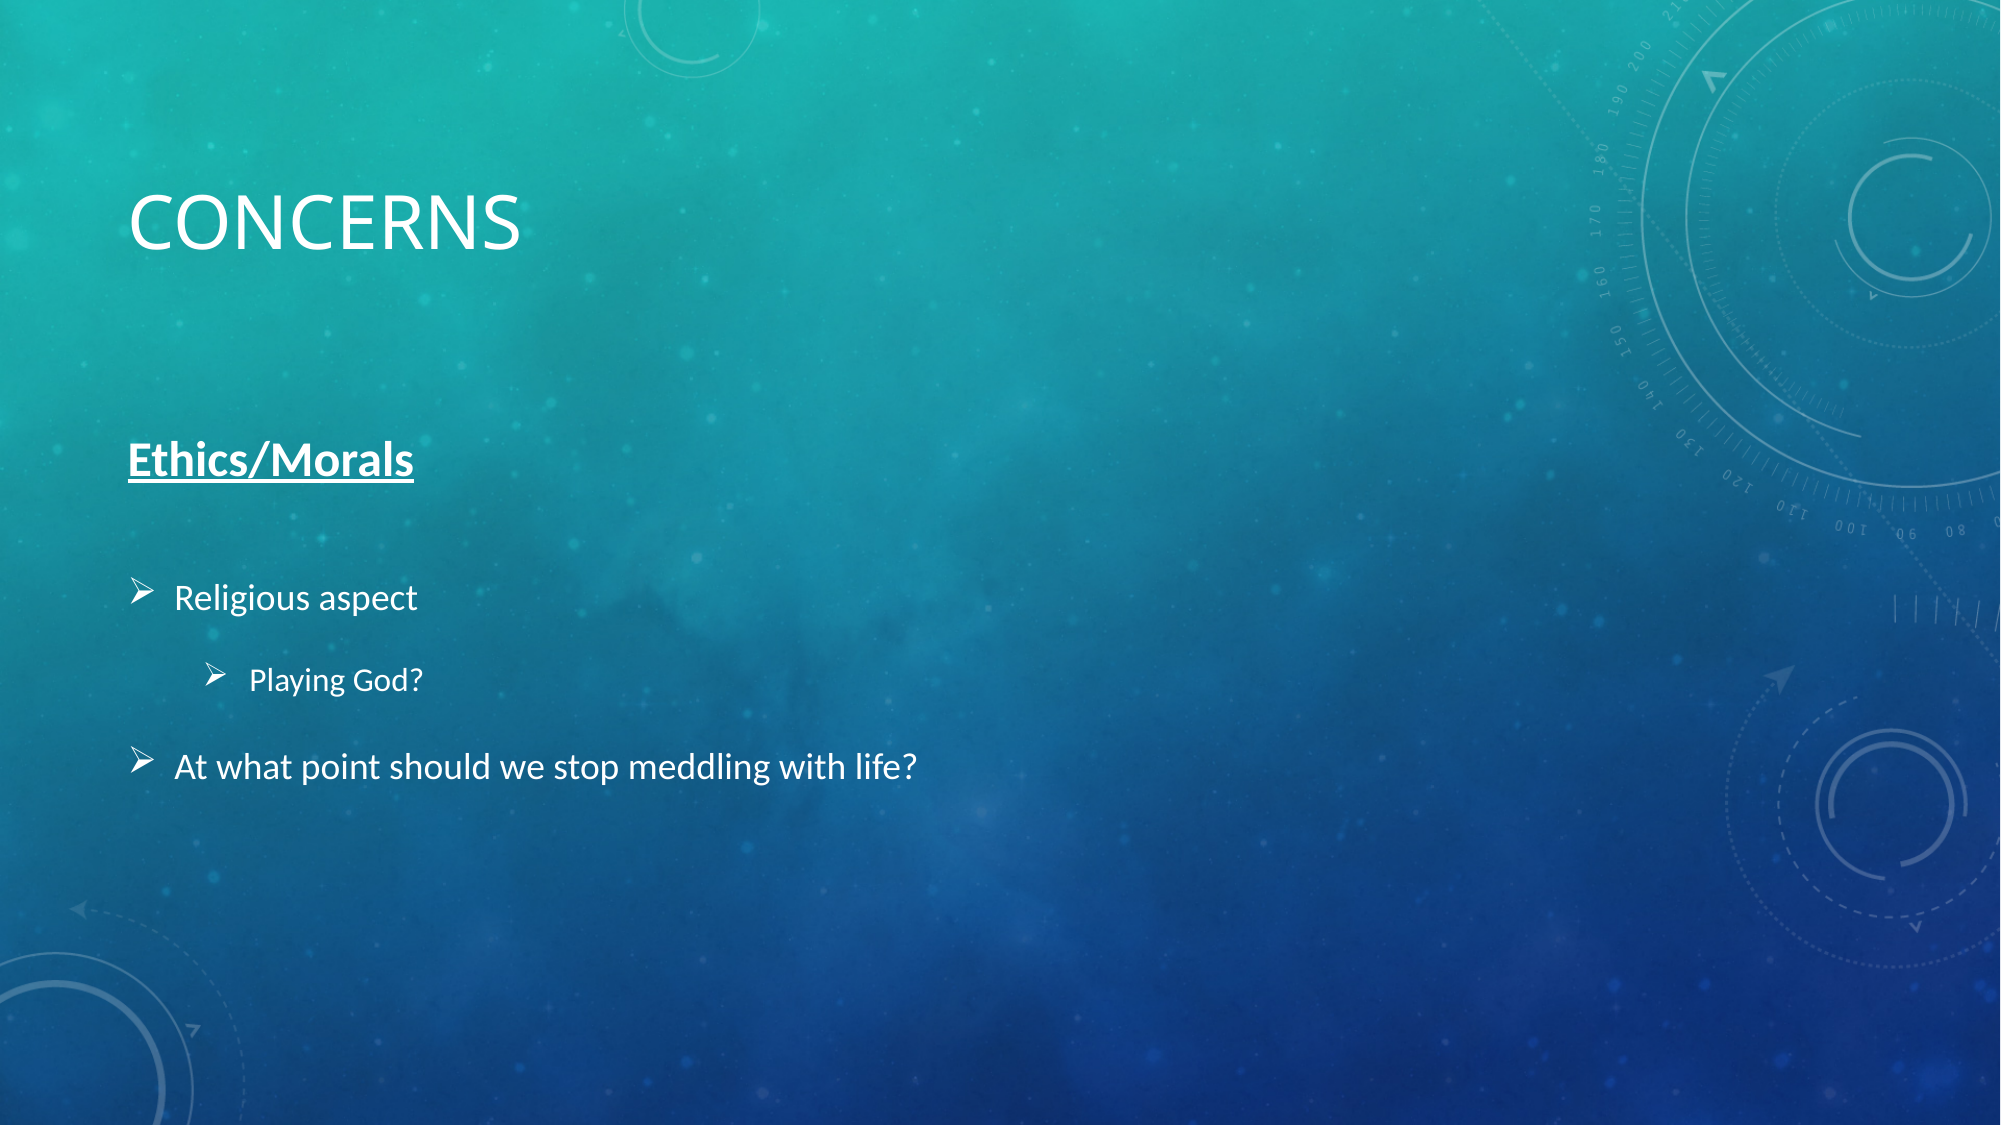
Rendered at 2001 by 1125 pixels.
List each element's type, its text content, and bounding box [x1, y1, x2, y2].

list Ethics/Morals Religious aspect Playing God? At what point should we stop meddling with life? [112, 351, 1775, 950]
picture [0, 0, 2001, 1125]
title Concerns [112, 99, 1775, 339]
